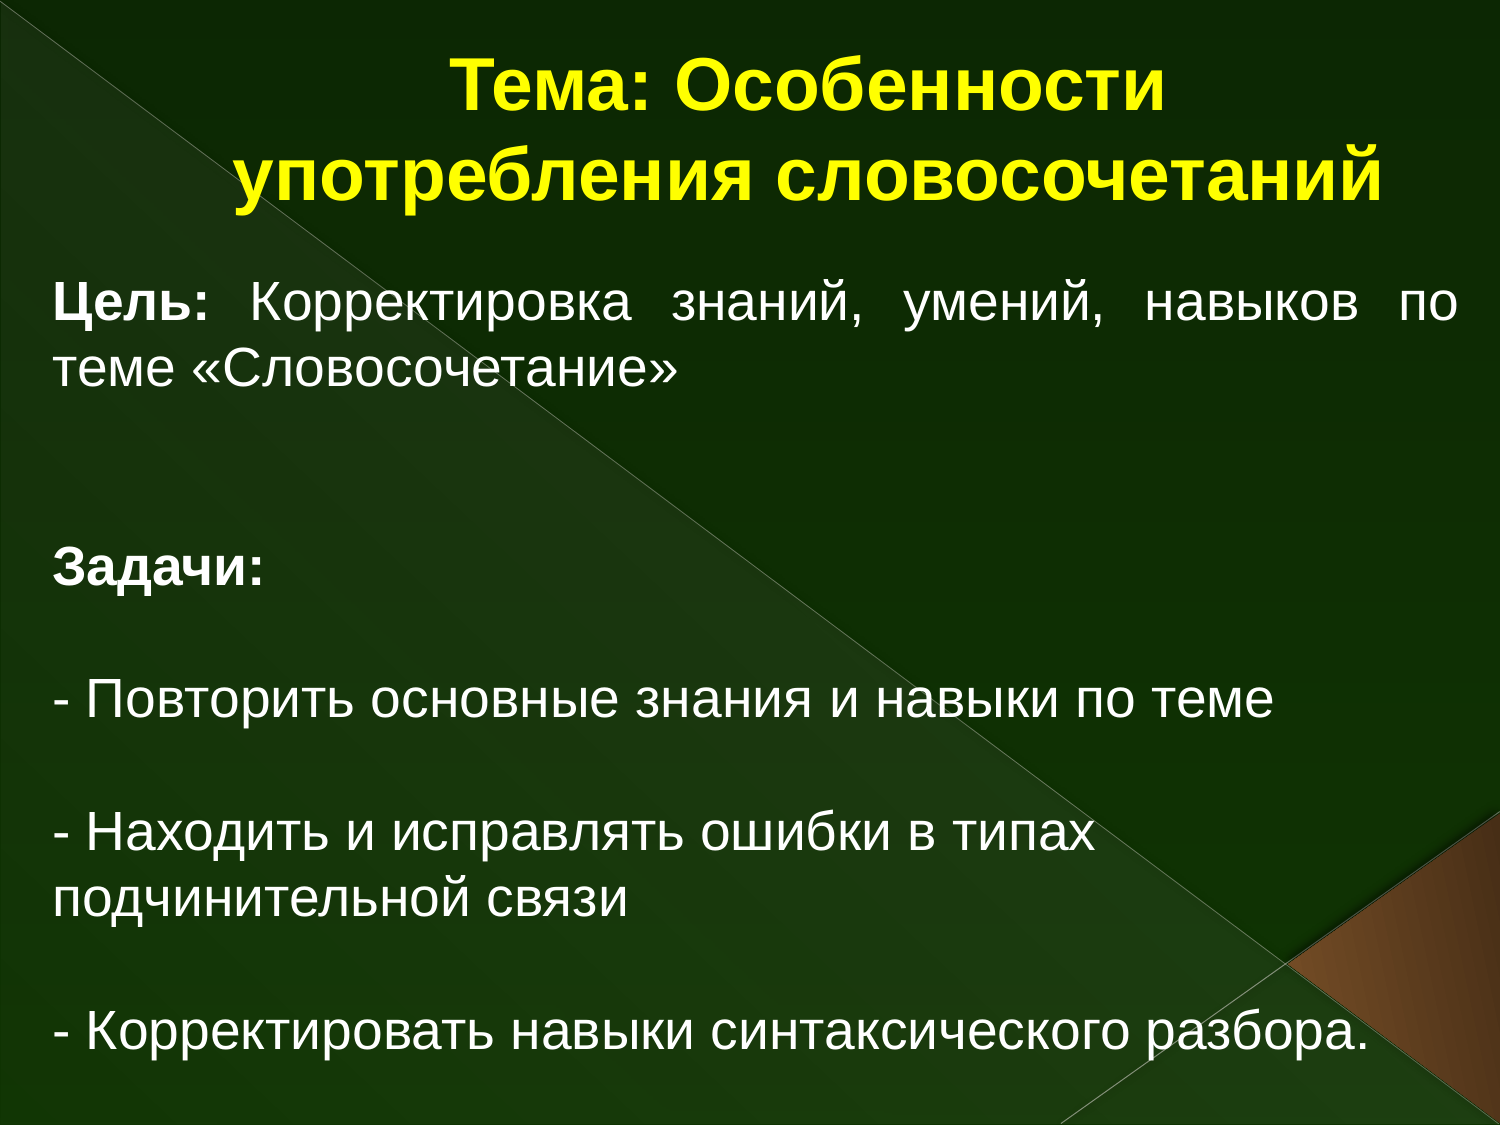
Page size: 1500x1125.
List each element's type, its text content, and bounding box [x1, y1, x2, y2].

text_box Тема: Особенности употребления словосочетаний [88, 23, 1450, 223]
text_box Цель: Корректировка знаний, умений, навыков по теме «Словосочетание» Задачи: - Повторить основные знания и навыки по теме - Находить и исправлять ошибки в типах подчинительной связи - Корректировать навыки синтаксического разбора. [37, 234, 1475, 1075]
